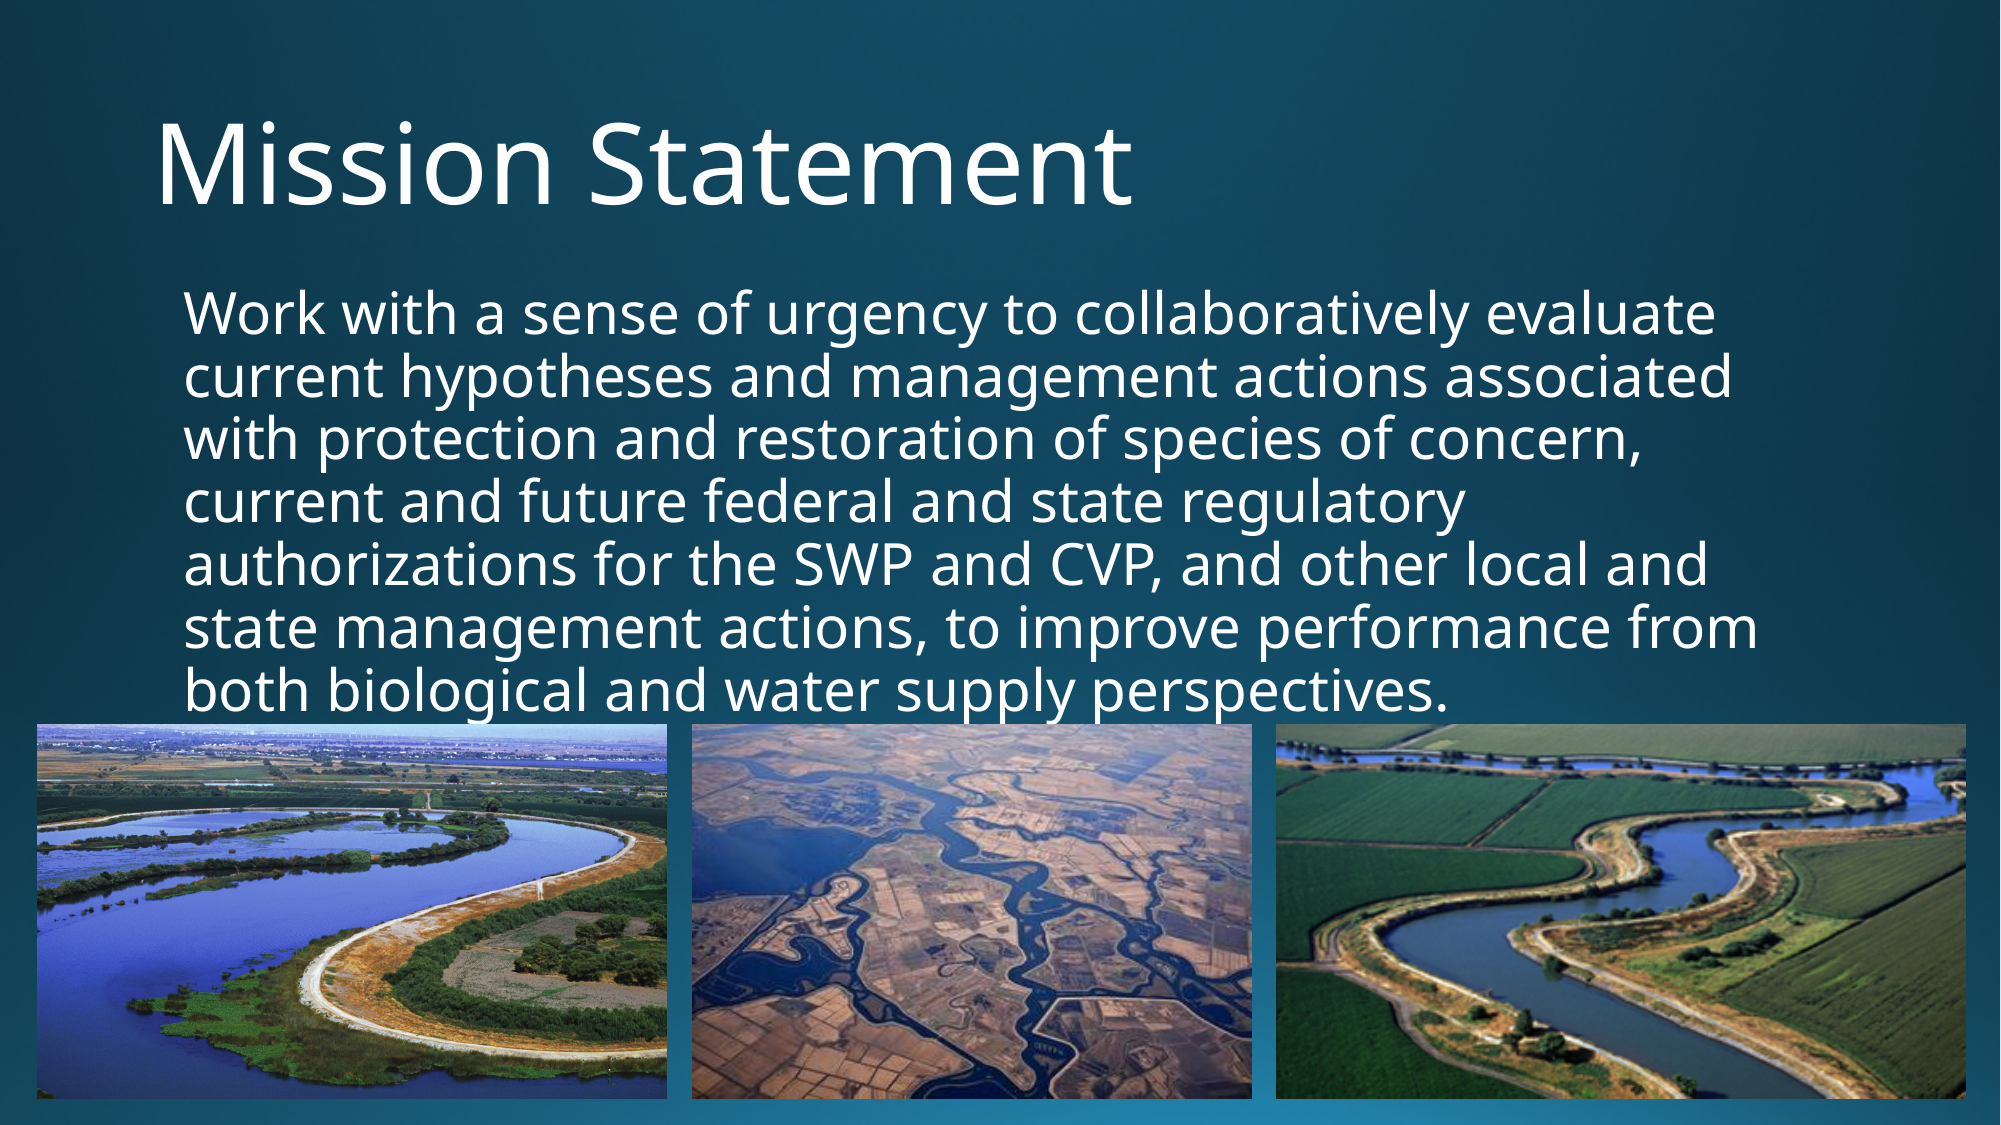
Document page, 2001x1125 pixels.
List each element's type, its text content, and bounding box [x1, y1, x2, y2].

title Mission Statement [137, 59, 1863, 278]
picture [0, 0, 2001, 1125]
list Work with a sense of urgency to collaboratively evaluate current hypotheses and management actions associated with protection and restoration of species of concern, current and future federal and state regulatory authorizations for the SWP and CVP, and other local and state management actions, to improve performance from both biological and water supply perspectives. [168, 276, 1848, 702]
